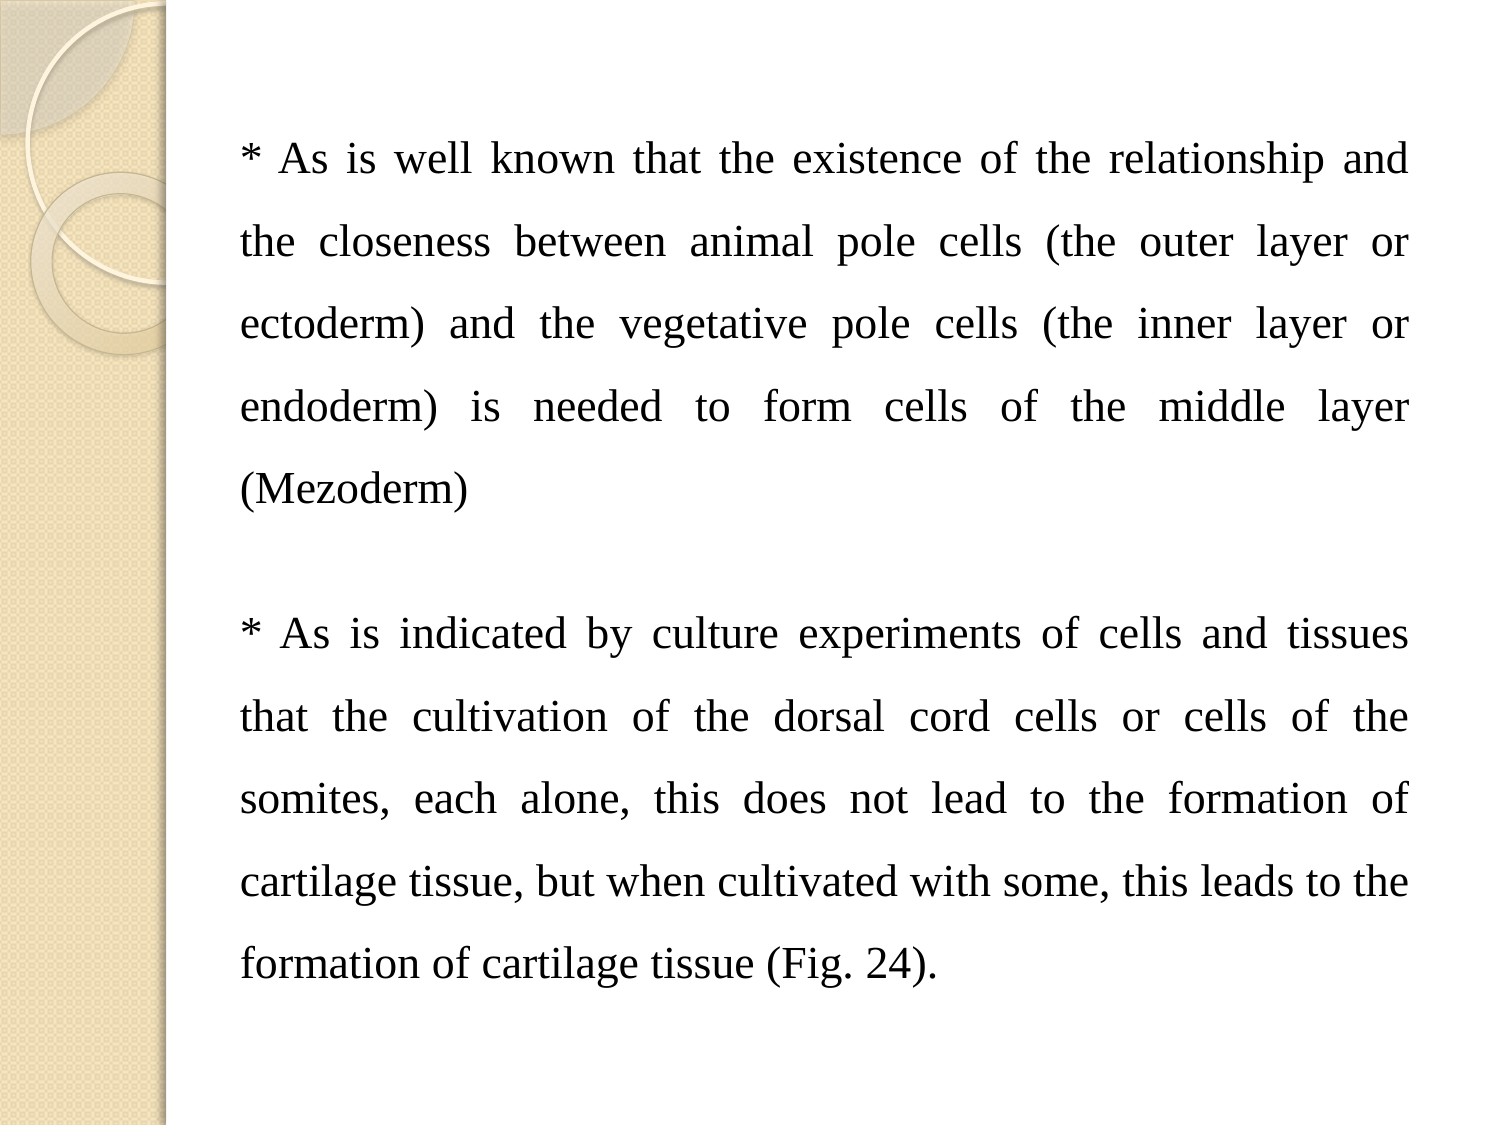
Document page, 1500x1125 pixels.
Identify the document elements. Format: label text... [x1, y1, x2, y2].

text_box * As is indicated by culture experiments of cells and tissues that the cultivation of the dorsal cord cells or cells of the somites, each alone, this does not lead to the formation of cartilage tissue, but when cultivated with some, this leads to the formation of cartilage tissue (Fig. 24). [224, 568, 1425, 996]
text_box * As is well known that the existence of the relationship and the closeness between animal pole cells (the outer layer or ectoderm) and the vegetative pole cells (the inner layer or endoderm) is needed to form cells of the middle layer (Mezoderm) [224, 93, 1425, 521]
